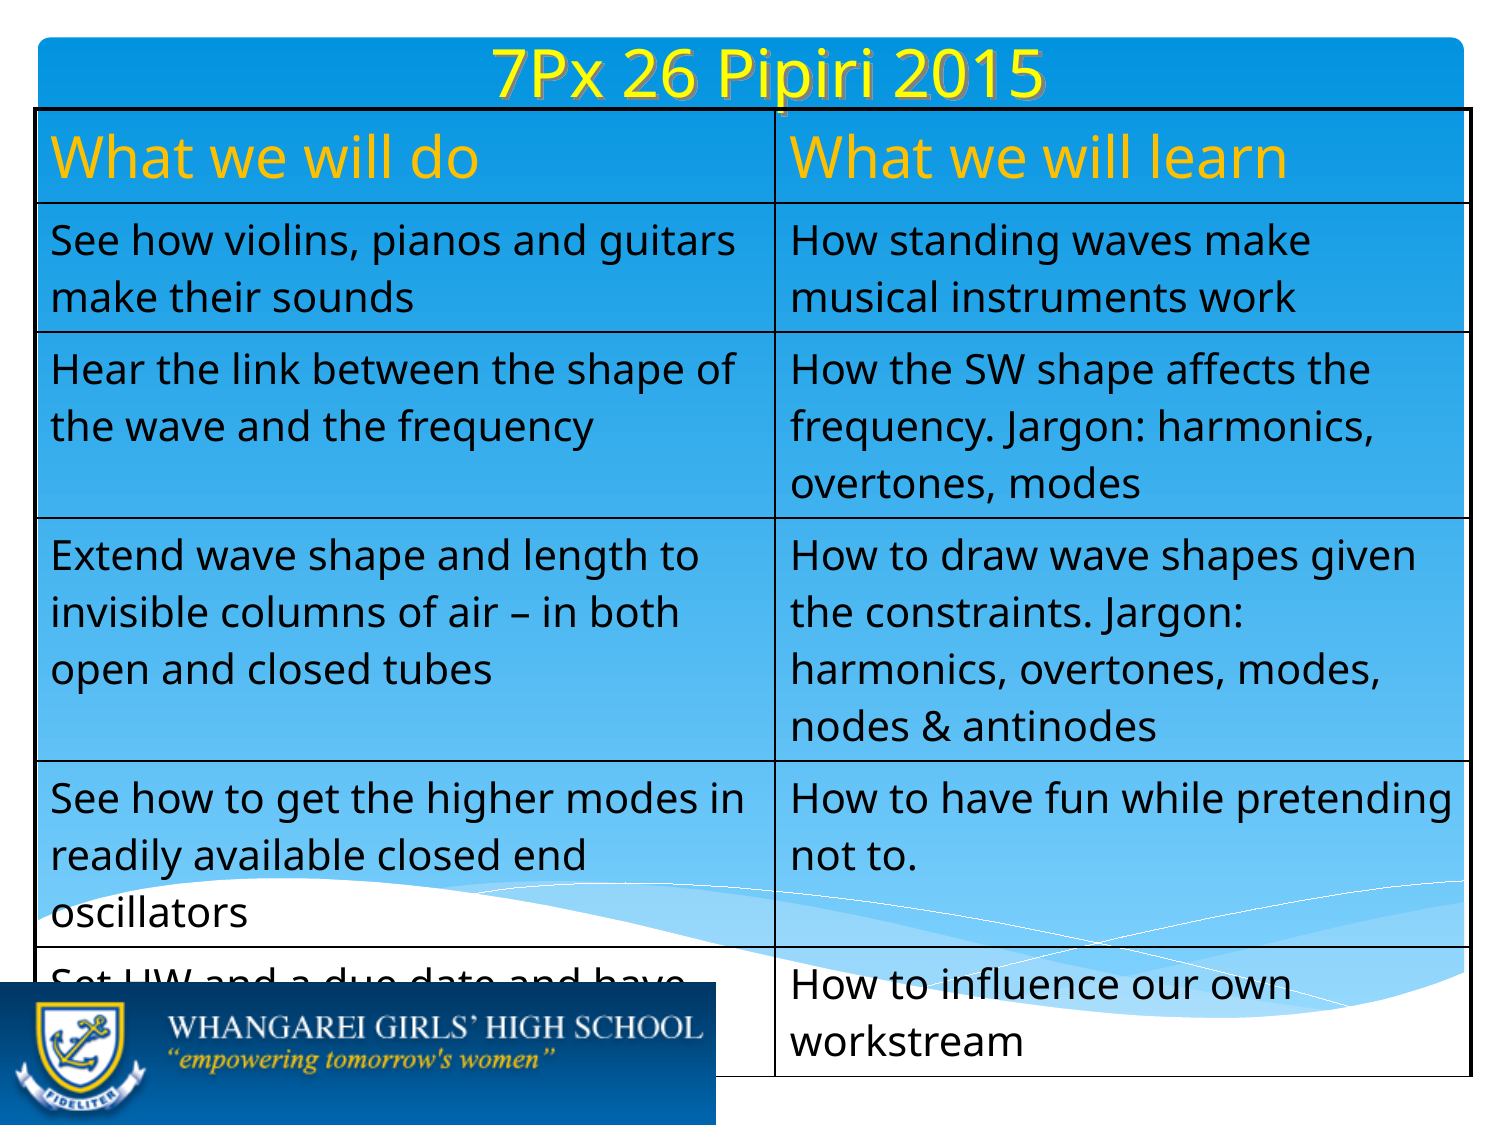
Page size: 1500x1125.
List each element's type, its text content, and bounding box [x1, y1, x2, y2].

table_cell Hear the link between the shape of the wave and the frequency [37, 333, 774, 517]
table_cell How the SW shape affects the frequency. Jargon: harmonics, overtones, modes [776, 333, 1469, 517]
table_cell How to influence our own workstream [776, 948, 1469, 1076]
table_cell How standing waves make musical instruments work [776, 204, 1469, 331]
picture [0, 982, 716, 1125]
table_cell How to have fun while pretending not to. [776, 762, 1469, 946]
table_header What we will learn [776, 111, 1469, 202]
table_cell See how to get the higher modes in readily available closed end oscillators [37, 762, 774, 946]
table_cell How to draw wave shapes given the constraints. Jargon: harmonics, overtones, modes, nodes & antinodes [776, 519, 1469, 760]
text_box 7Px 26 Pipiri 2015 [162, 20, 1375, 107]
table_cell See how violins, pianos and guitars make their sounds [37, 204, 774, 331]
table_cell Extend wave shape and length to invisible columns of air – in both open and closed tubes [37, 519, 774, 760]
table_header What we will do [37, 111, 774, 202]
table_cell Set HW and a due date and have HRT [37, 948, 774, 1076]
